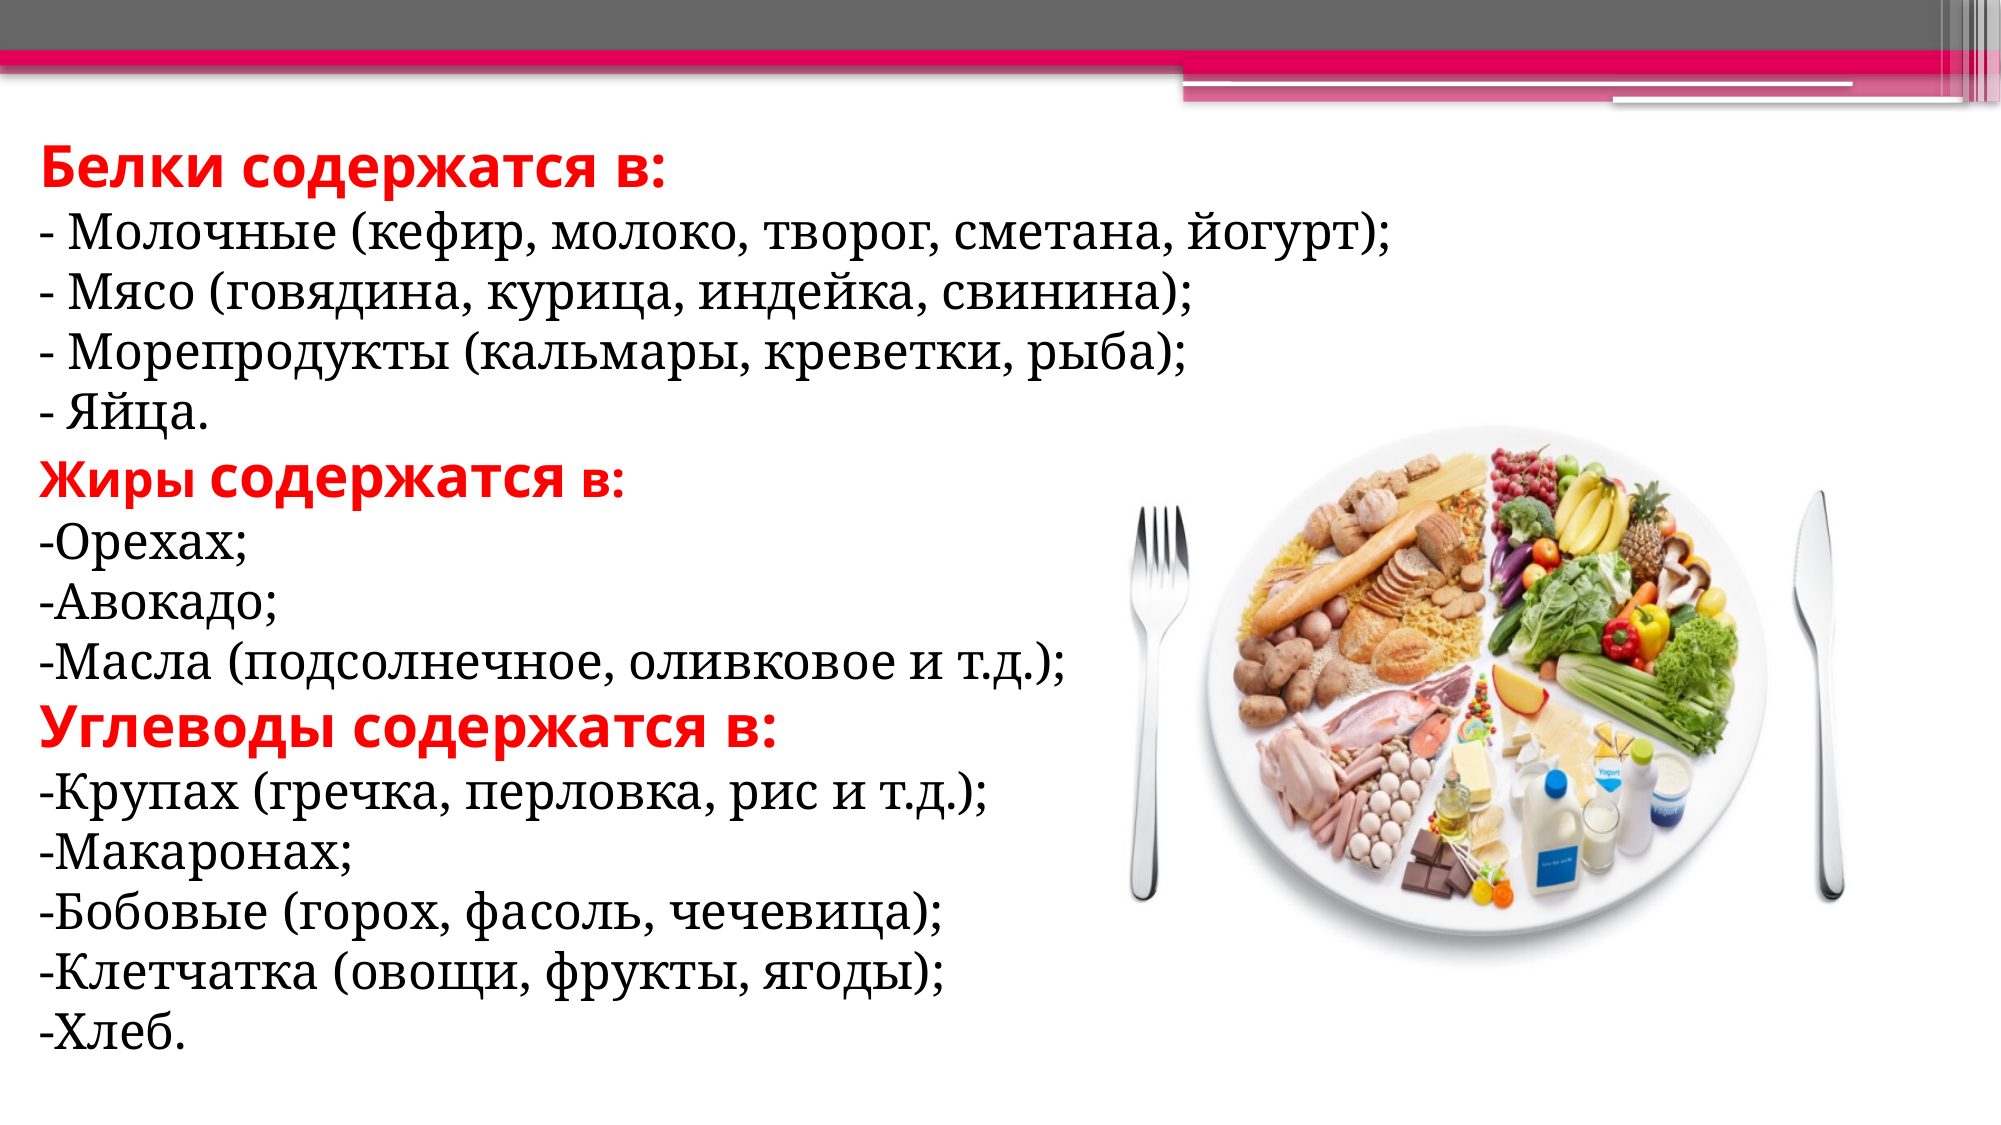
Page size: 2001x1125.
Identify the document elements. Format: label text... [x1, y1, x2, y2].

picture [1077, 341, 1896, 1031]
text_box Белки содержатся в: - Молочные (кефир, молоко, творог, сметана, йогурт); - Мясо (говядина, курица, индейка, свинина); - Морепродукты (кальмары, креветки, рыба); - Яйца. Жиры содержатся в: -Орехах; -Авокадо; -Масла (подсолнечное, оливковое и т.д.); Углеводы содержатся в: -Крупах (гречка, перловка, рис и т.д.); -Макаронах; -Бобовые (горох, фасоль, чечевица); -Клетчатка (овощи, фрукты, ягоды); -Хлеб. [24, 122, 1407, 1112]
